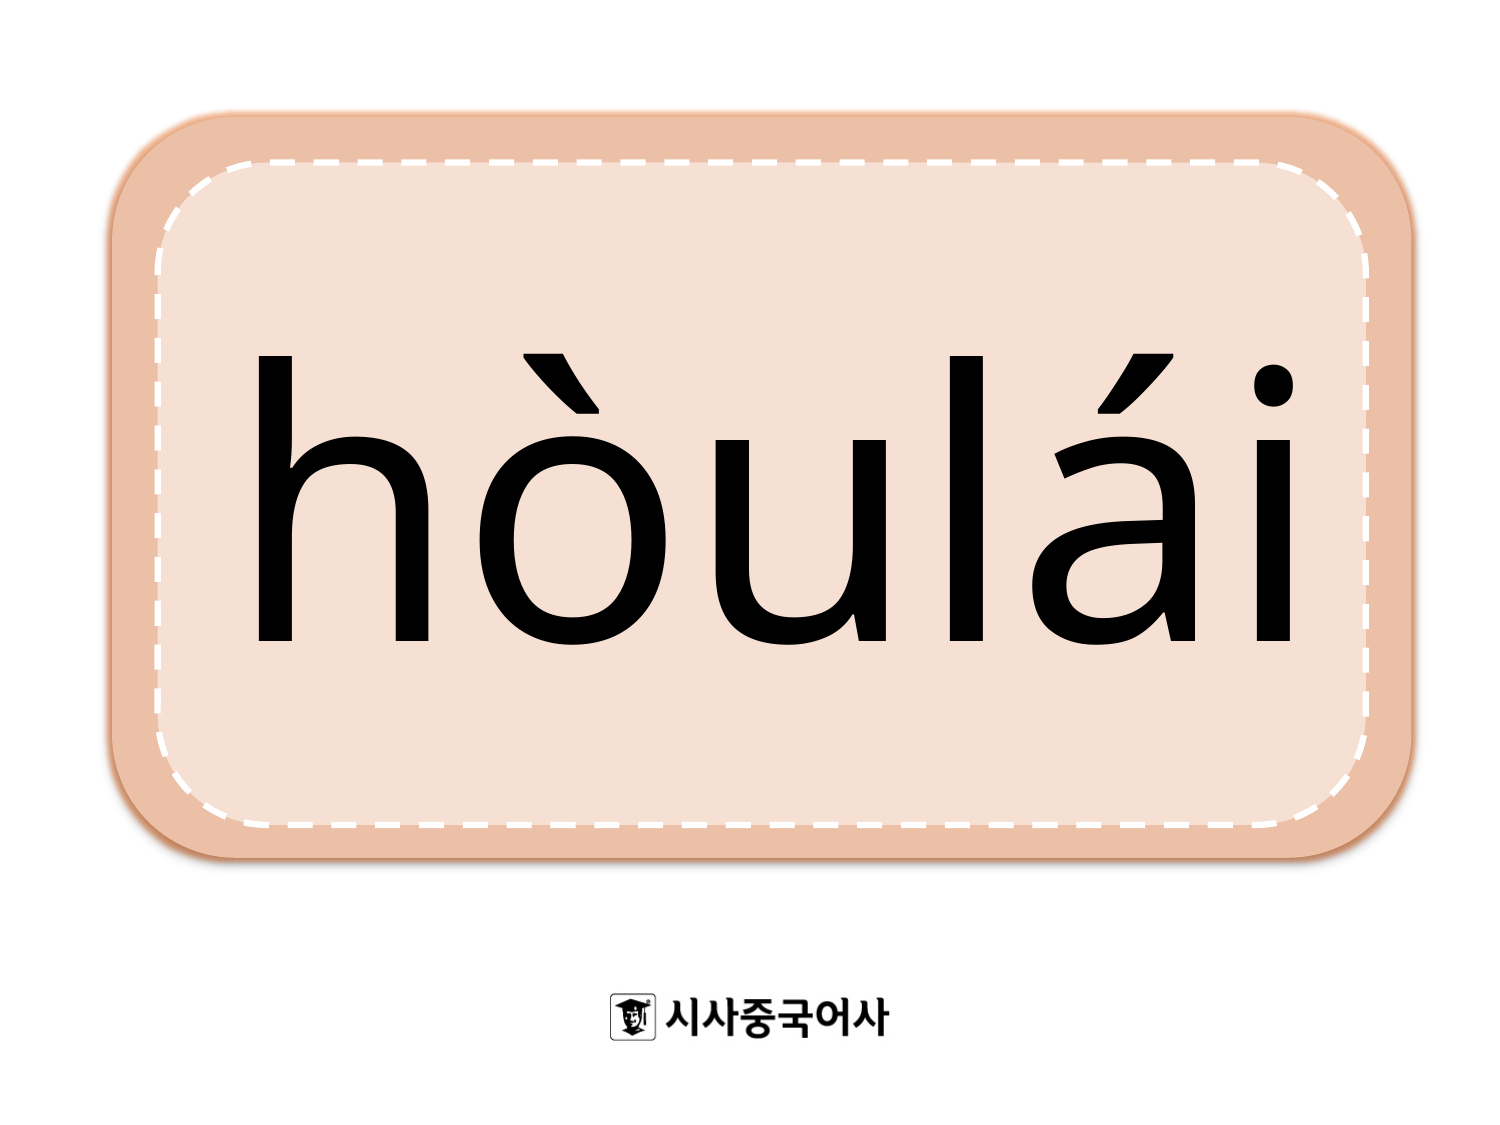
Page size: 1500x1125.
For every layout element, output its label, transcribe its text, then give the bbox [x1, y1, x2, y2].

text_box hòulái [171, 159, 1380, 823]
picture [602, 987, 898, 1047]
